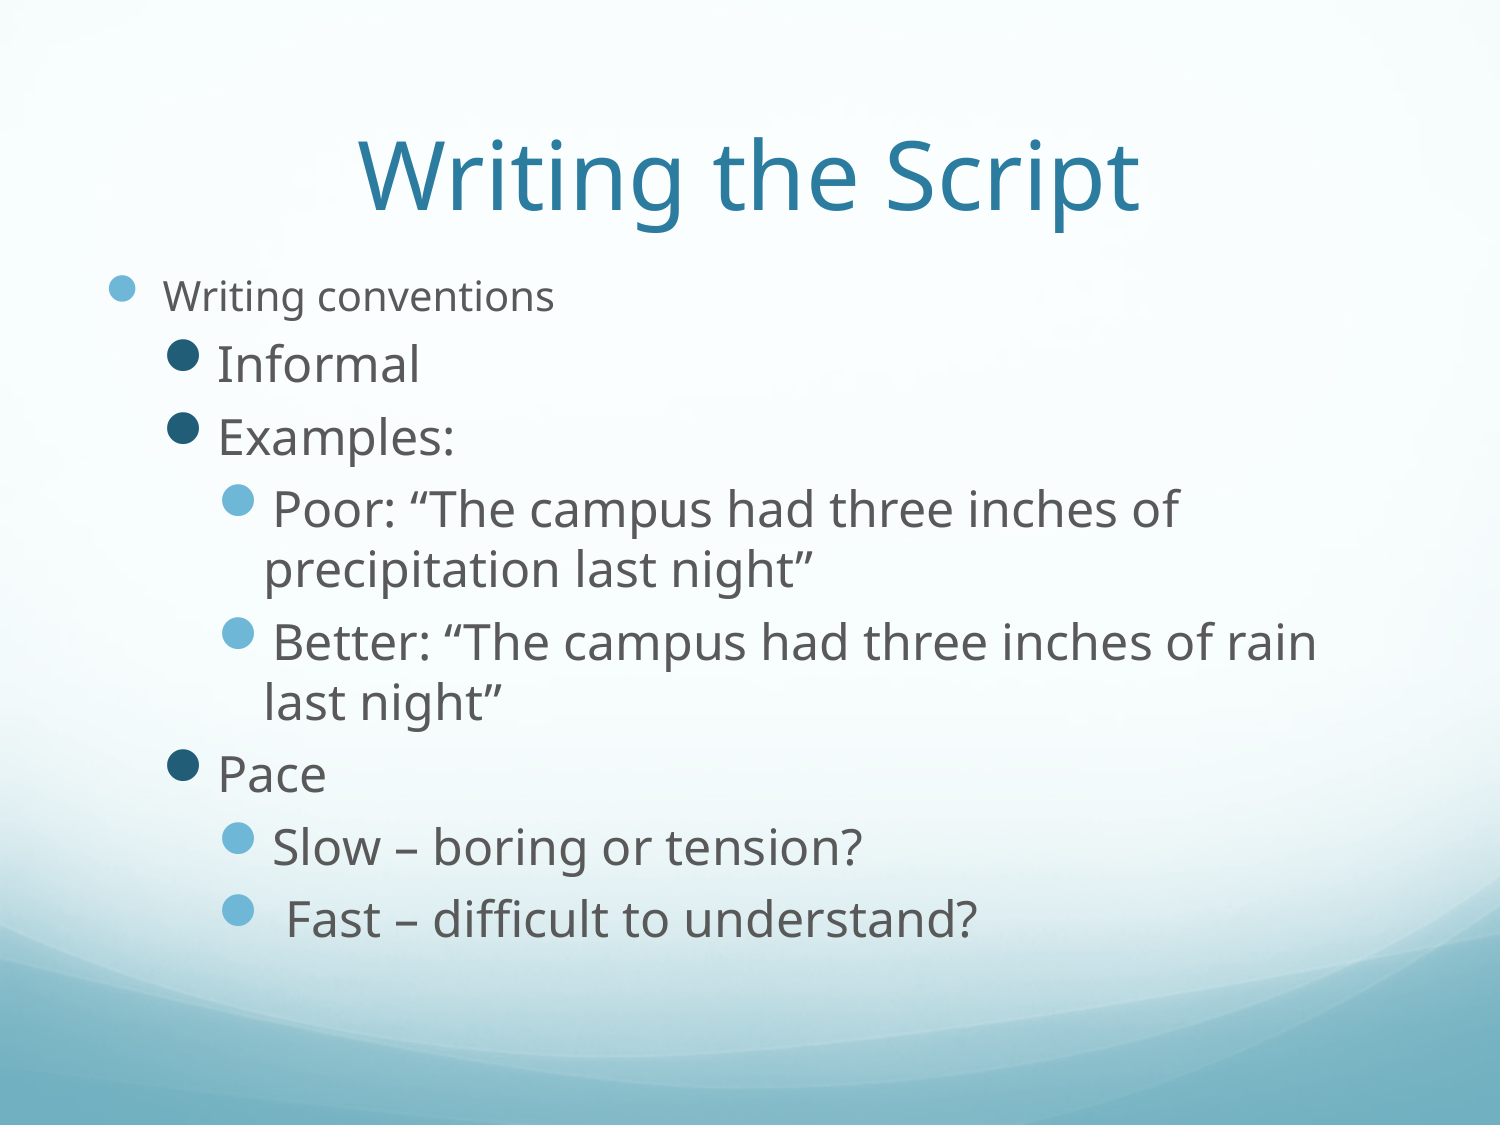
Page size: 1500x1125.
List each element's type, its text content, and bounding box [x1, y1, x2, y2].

title Writing the Script [90, 17, 1410, 237]
list Writing conventions Informal Examples: Poor: “The campus had three inches of precipitation last night” Better: “The campus had three inches of rain last night” Pace Slow – boring or tension? Fast – difficult to understand? [90, 262, 1410, 975]
